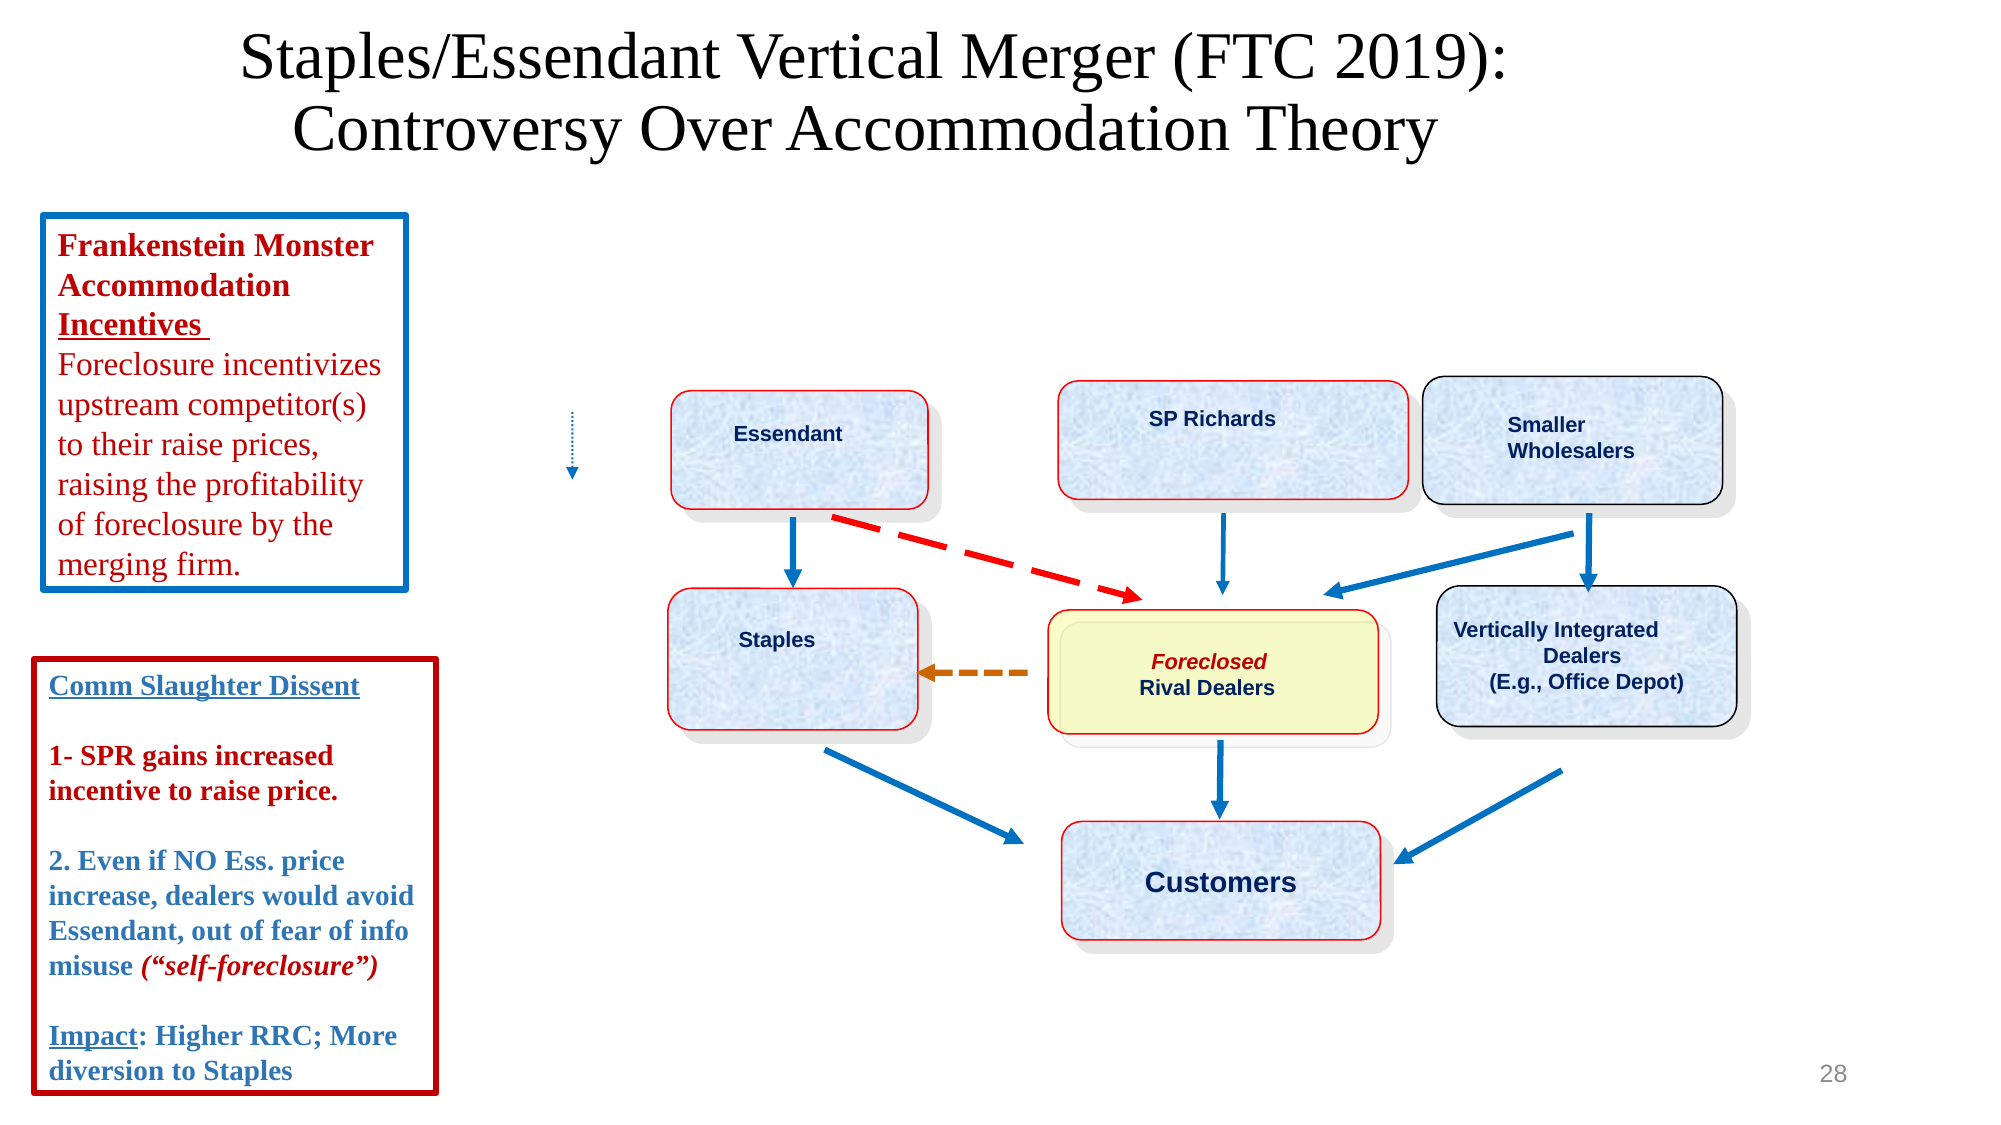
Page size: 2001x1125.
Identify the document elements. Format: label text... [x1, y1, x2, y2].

text_box Comm Slaughter Dissent 1- SPR gains increased incentive to raise price. 2. Even if NO Ess. price increase, dealers would avoid Essendant, out of fear of info misuse (“self-foreclosure”) Impact: Higher RRC; More diversion to Staples [33, 659, 437, 1094]
text_box [1436, 585, 1737, 727]
text_box [1582, 513, 1595, 593]
text_box [1422, 376, 1723, 505]
text_box [566, 465, 579, 480]
title Staples/Essendant Vertical Merger (FTC 2019): Controversy Over Accommodation Theory [172, 31, 1579, 155]
slide_number 28 [1412, 1042, 1863, 1103]
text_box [667, 380, 1409, 940]
text_box Frankenstein Monster Accommodation Incentives Foreclosure incentivizes upstream competitor(s) to their raise prices, raising the profitability of foreclosure by the merging firm. [42, 215, 407, 590]
text_box Vertically Integrated Dealers (E.g., Office Depot) [1438, 608, 1700, 702]
text_box Smaller Wholesalers [1493, 402, 1683, 471]
